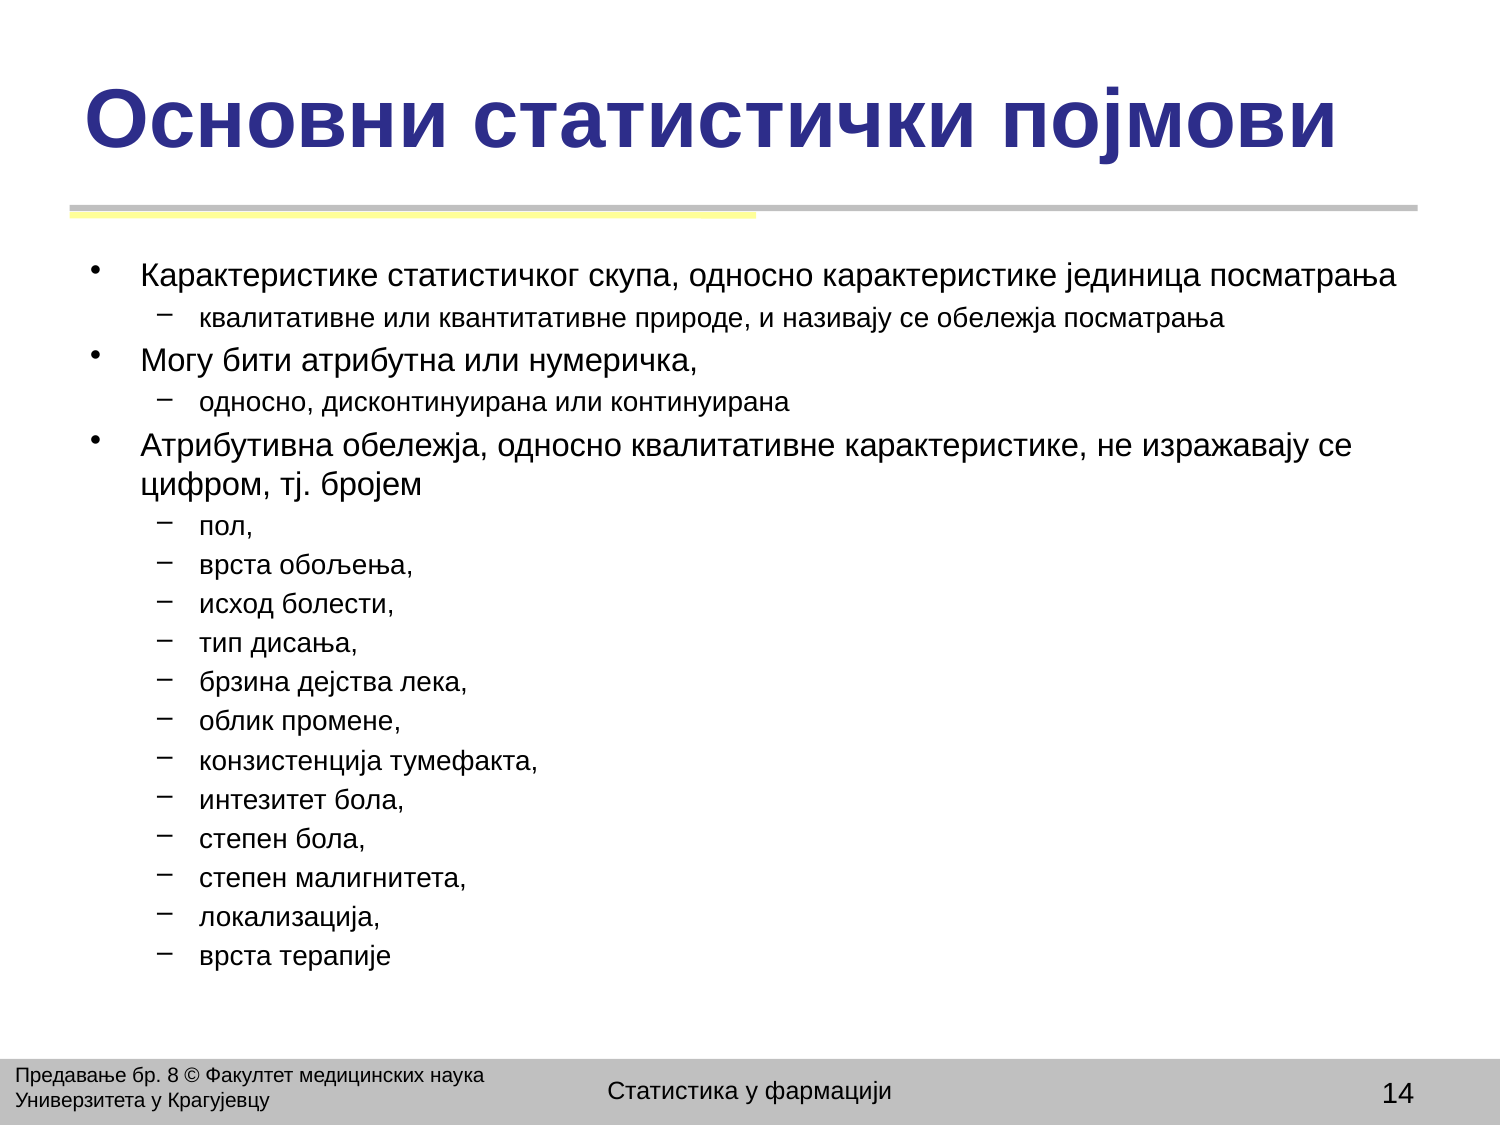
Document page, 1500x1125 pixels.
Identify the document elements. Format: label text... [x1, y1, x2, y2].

slide_number Предавање бр. 8 © Факултет медицинских наука Универзитета у Крагујевцу [0, 1053, 631, 1108]
footer Статистика у фармацији [512, 1066, 988, 1125]
slide_number 14 [1079, 1066, 1430, 1125]
title Основни статистички појмови [69, 19, 1426, 208]
list Карактеристике статистичког скупа, односно карактеристике јединица посматрања квалитативне или квантитативне природе, и називају се обележја посматрања Могу бити атрибутна или нумеричка, односно, дисконтинуирана или континуирана Атрибутивна обележја, односно квалитативне карактеристике, не изражавају се цифром, тј. бројем пол, врста обољења, исход болести, тип дисања, брзина дејства лека, облик промене, конзистенција тумефакта, интезитет бола, степен бола, степен малигнитета, локализација, врста терапије [74, 246, 1426, 1023]
